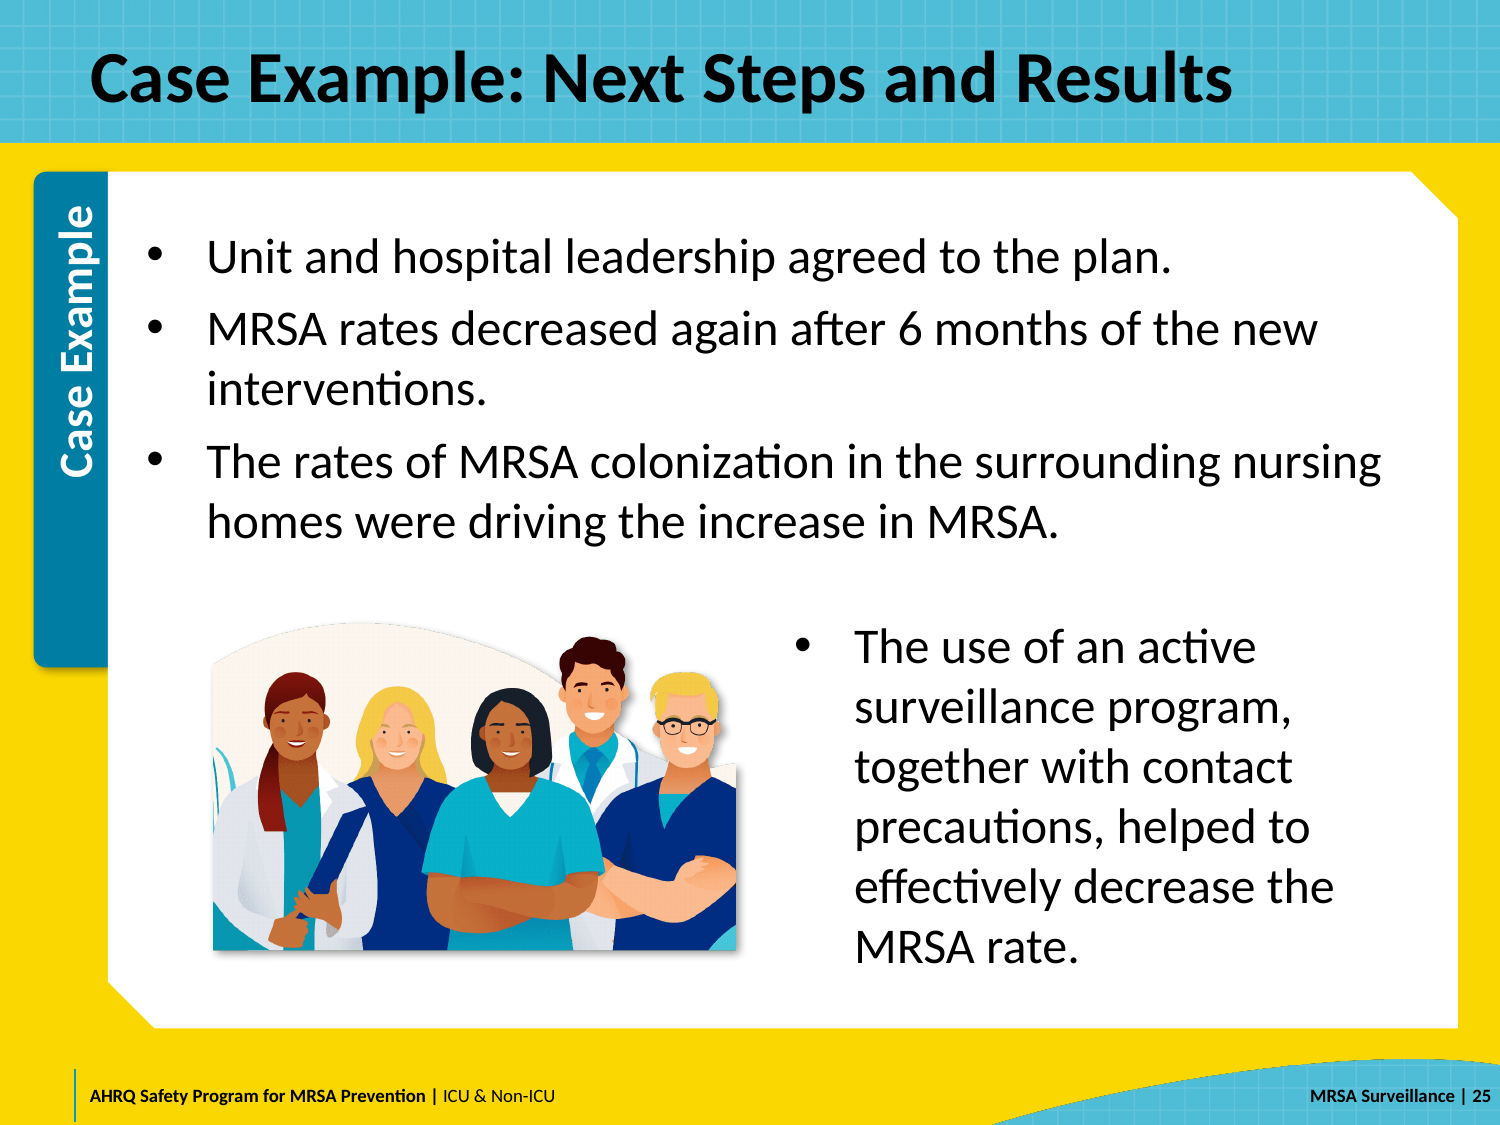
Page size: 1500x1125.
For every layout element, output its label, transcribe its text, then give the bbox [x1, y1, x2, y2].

slide_number | 25 [1455, 1065, 1500, 1125]
title Case Example: Next Steps and Results [75, 0, 1425, 150]
list The use of an active surveillance program, together with contact precautions, helped to effectively decrease the MRSA rate. [779, 606, 1425, 1019]
list Unit and hospital leadership agreed to the plan. MRSA rates decreased again after 6 months of the new interventions. The rates of MRSA colonization in the surrounding nursing homes were driving the increase in MRSA. [131, 215, 1439, 607]
picture [0, 0, 1500, 1125]
